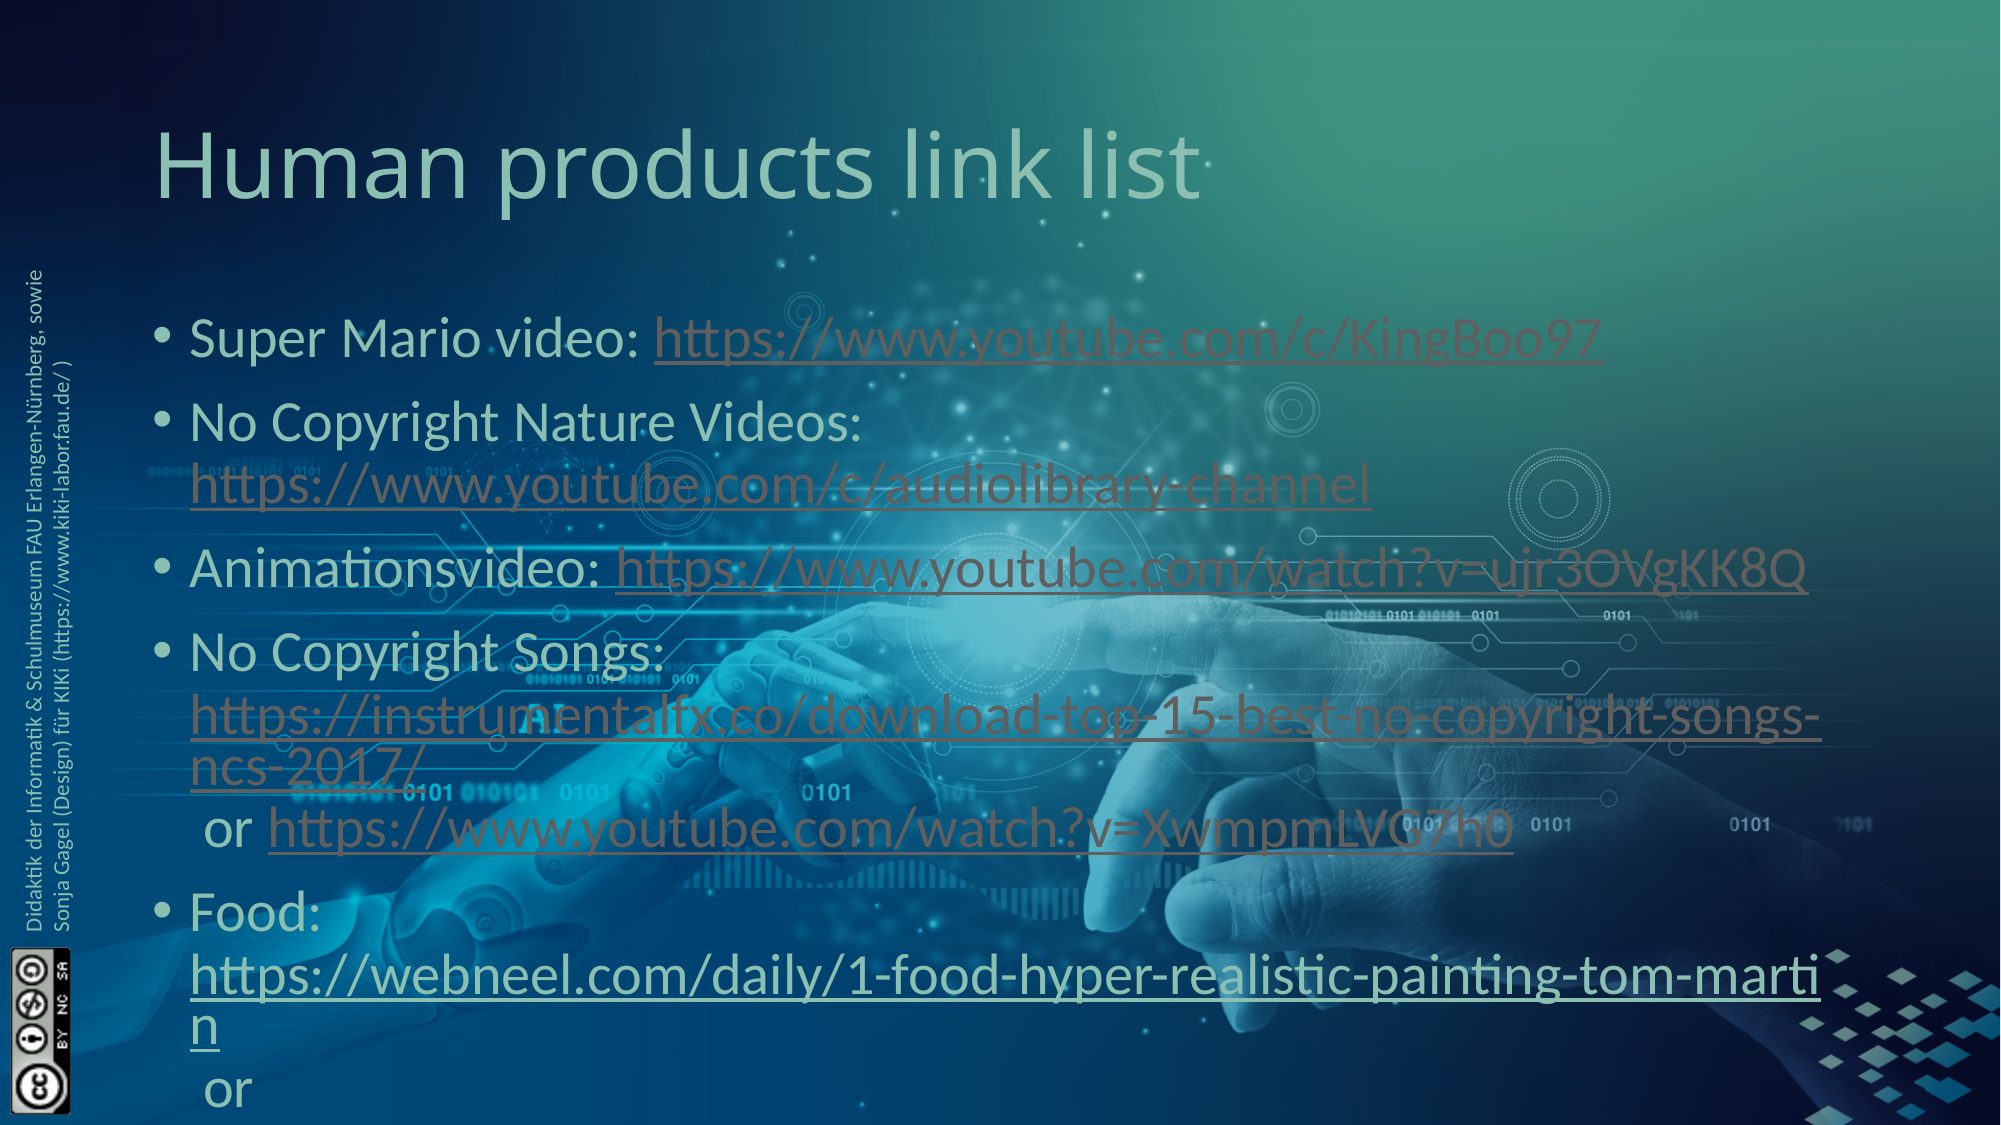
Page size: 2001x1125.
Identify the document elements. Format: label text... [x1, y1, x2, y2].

title Human products link list [137, 59, 1863, 278]
list Super Mario video: https://www.youtube.com/c/KingBoo97 No Copyright Nature Videos: https://www.youtube.com/c/audiolibrary-channel Animationsvideo: https://www.youtube.com/watch?v=ujr3OVgKK8Q No Copyright Songs: https://instrumentalfx.co/download-top-15-best-no-copyright-songs-ncs-2017/ or https://www.youtube.com/watch?v=XwmpmLVG7h0 Food: https://webneel.com/daily/1-food-hyper-realistic-painting-tom-martin or http://wallpapersdsc.net/wp-content/uploads/2016/09/Junk-Food-Pictures.jpg oder pxhere.com/de/ (Creative Commons) [137, 299, 1863, 1014]
picture [0, 0, 2001, 1125]
